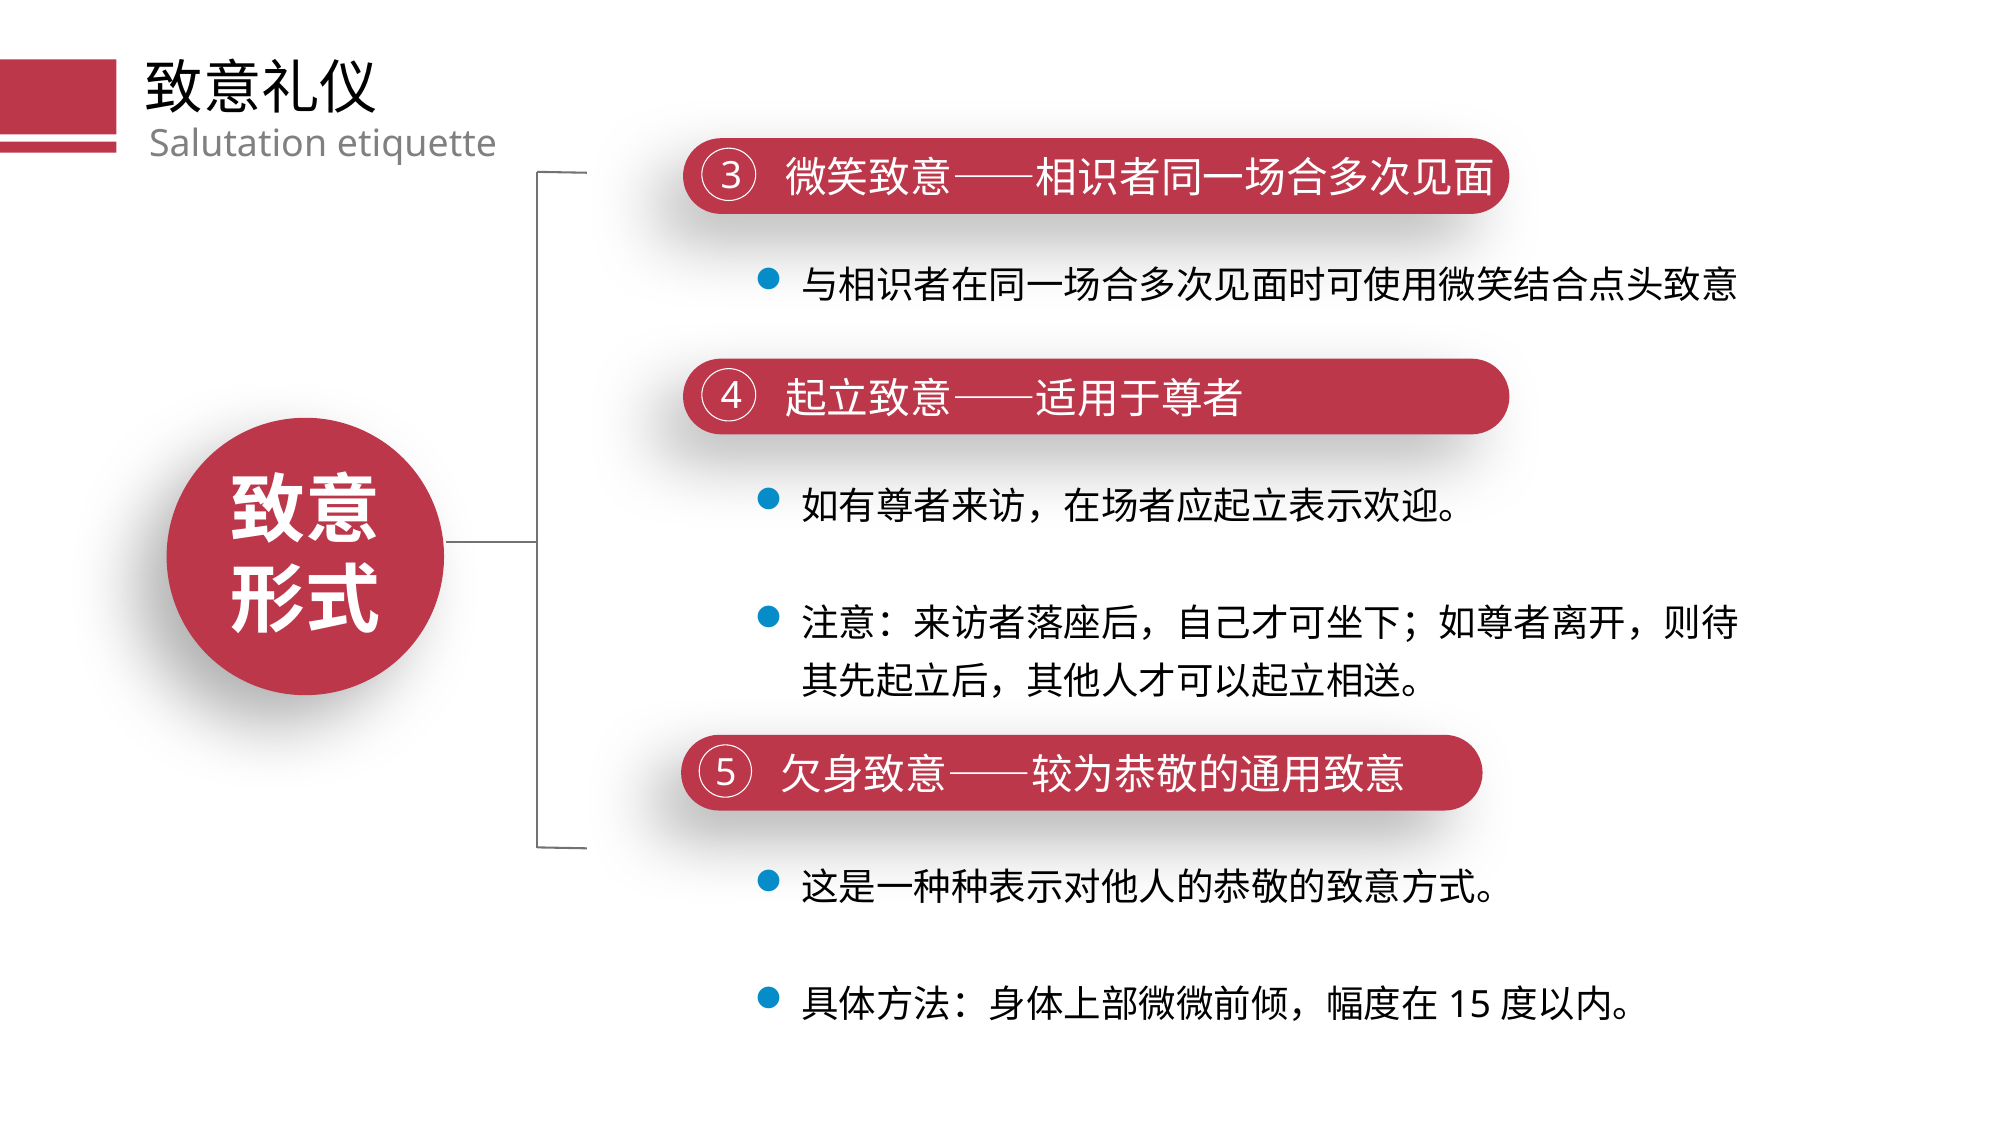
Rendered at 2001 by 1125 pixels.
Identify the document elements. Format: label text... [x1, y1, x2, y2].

text_box 如有尊者来访，在场者应起立表示欢迎。 注意：来访者落座后，自己才可坐下；如尊者离开，则待其先起立后，其他人才可以起立相送。 [739, 460, 1789, 710]
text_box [683, 358, 1555, 435]
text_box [0, 42, 519, 172]
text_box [681, 734, 1483, 811]
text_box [165, 417, 445, 696]
text_box 这是一种种表示对他人的恭敬的致意方式。 具体方法：身体上部微微前倾，幅度在15度以内。 [739, 842, 1789, 1033]
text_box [445, 171, 587, 849]
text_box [683, 138, 1555, 214]
text_box 与相识者在同一场合多次见面时可使用微笑结合点头致意 [739, 240, 1789, 314]
